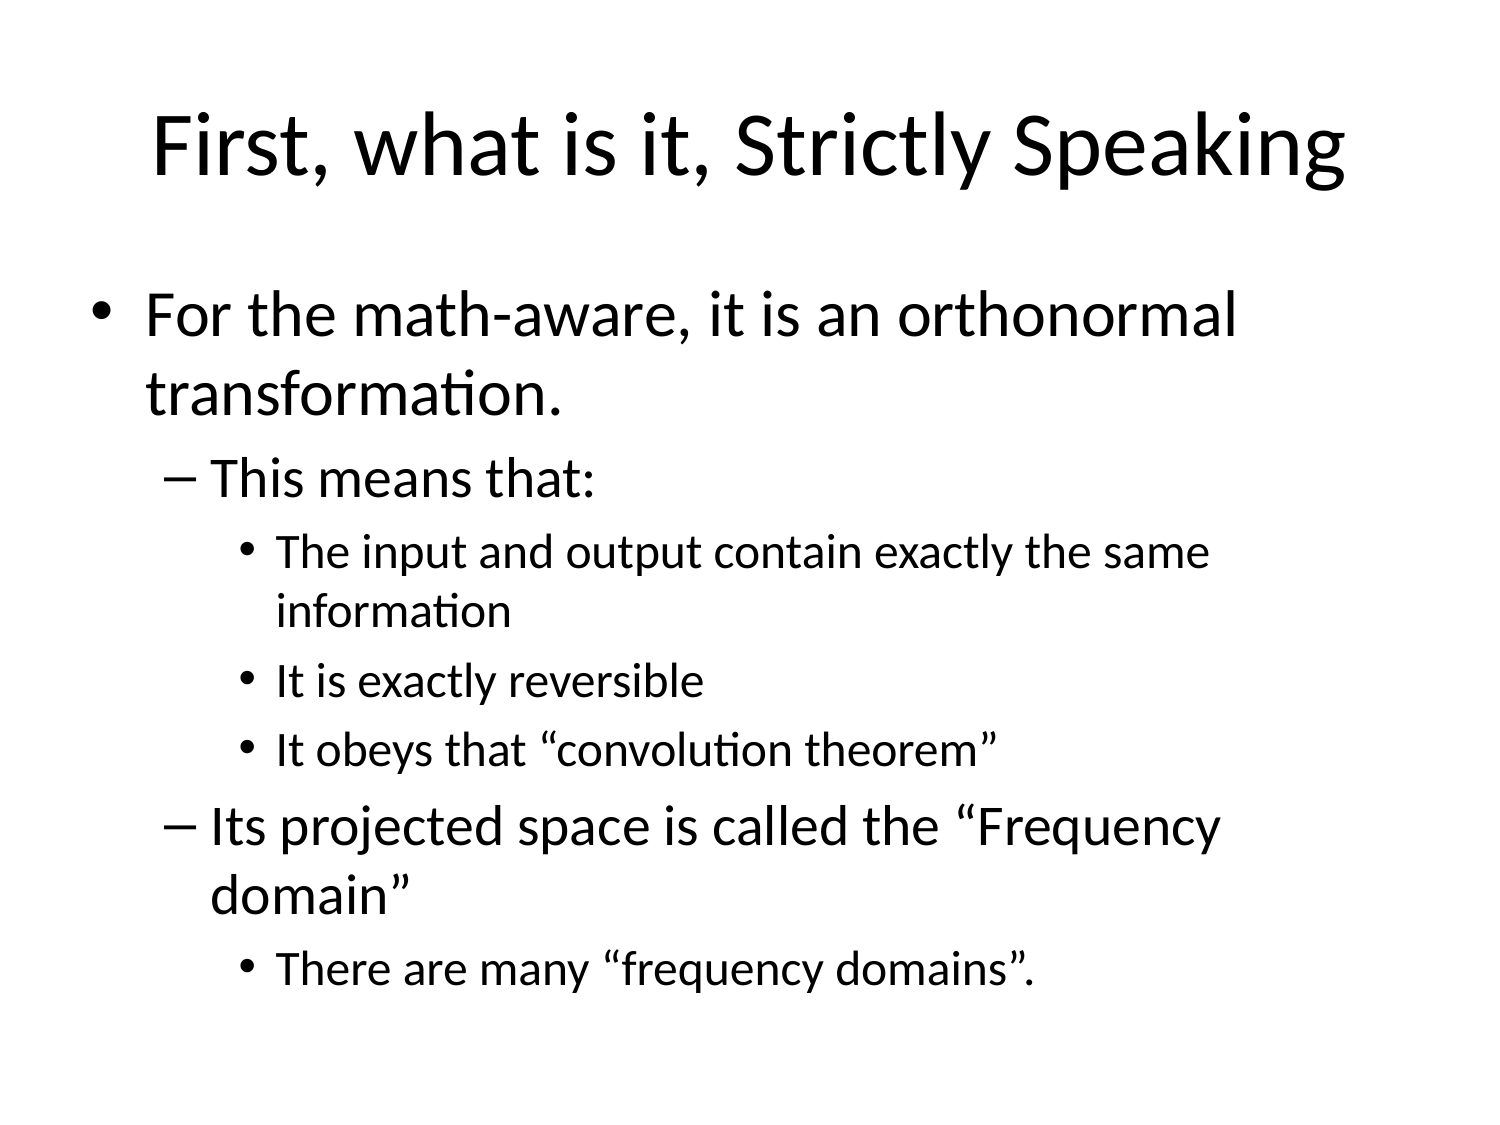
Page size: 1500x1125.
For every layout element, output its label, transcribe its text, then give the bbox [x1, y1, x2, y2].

list For the math-aware, it is an orthonormal transformation. This means that: The input and output contain exactly the same information It is exactly reversible It obeys that “convolution theorem” Its projected space is called the “Frequency domain” There are many “frequency domains”. [75, 262, 1425, 1005]
title First, what is it, Strictly Speaking [75, 45, 1425, 233]
